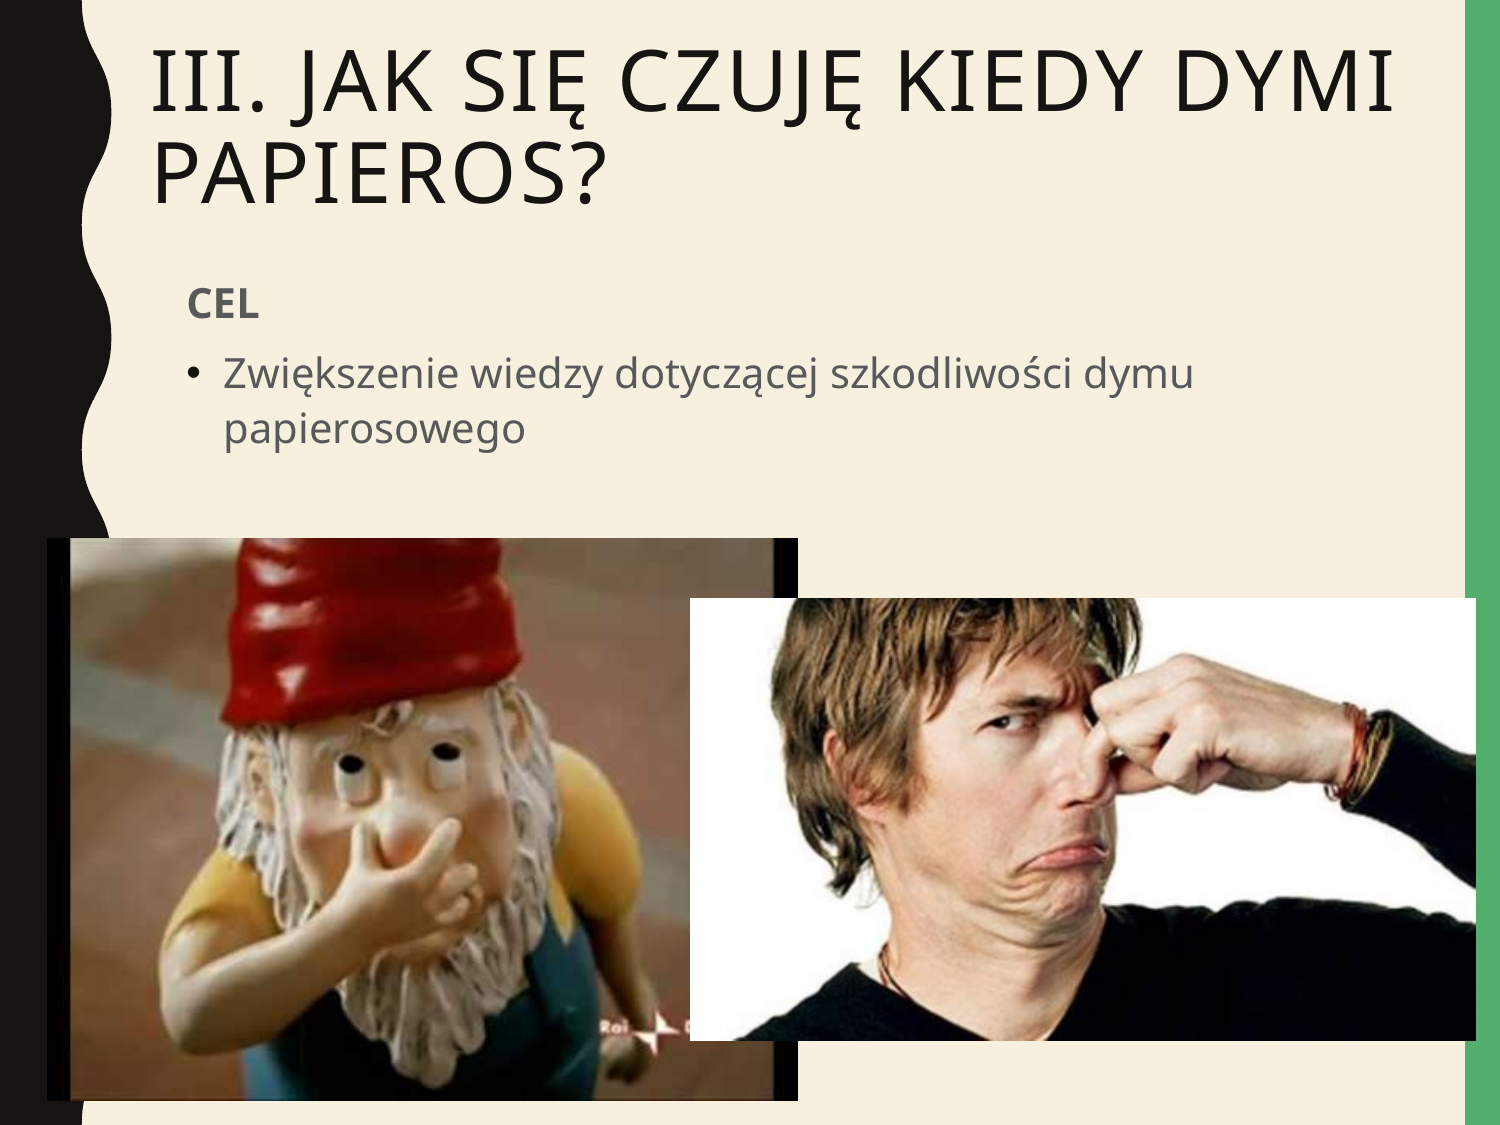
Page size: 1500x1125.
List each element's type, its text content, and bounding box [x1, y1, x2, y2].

title III. JAK SIĘ CZUJĘ KIEDY DYMI PAPIEROS? [135, 30, 1500, 231]
picture [47, 538, 1476, 1101]
list CEL Zwiększenie wiedzy dotyczącej szkodliwości dymu papierosowego [171, 130, 1424, 598]
